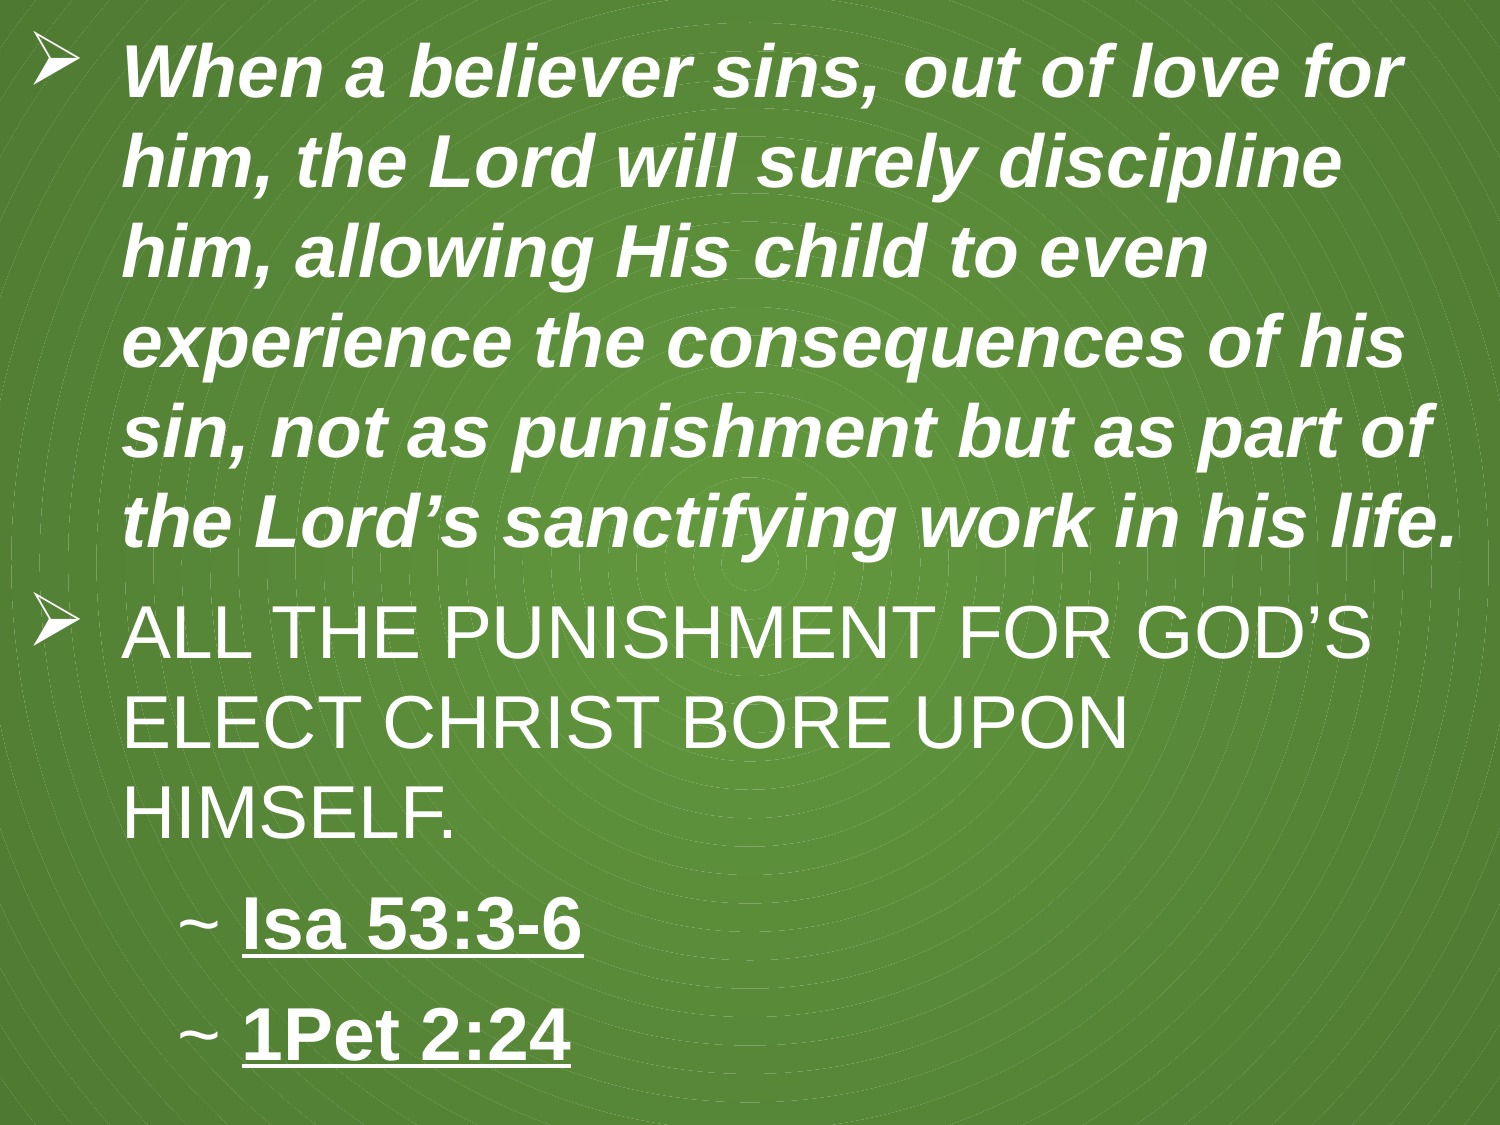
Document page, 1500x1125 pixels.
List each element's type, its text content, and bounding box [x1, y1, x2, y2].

subtitle When a believer sins, out of love for him, the Lord will surely discipline him, allowing His child to even experience the consequences of his sin, not as punishment but as part of the Lord’s sanctifying work in his life. ALL THE PUNISHMENT FOR GOD’S ELECT CHRIST BORE UPON HIMSELF. ~ Isa 53:3-6 ~ 1Pet 2:24 [12, 15, 1488, 1114]
